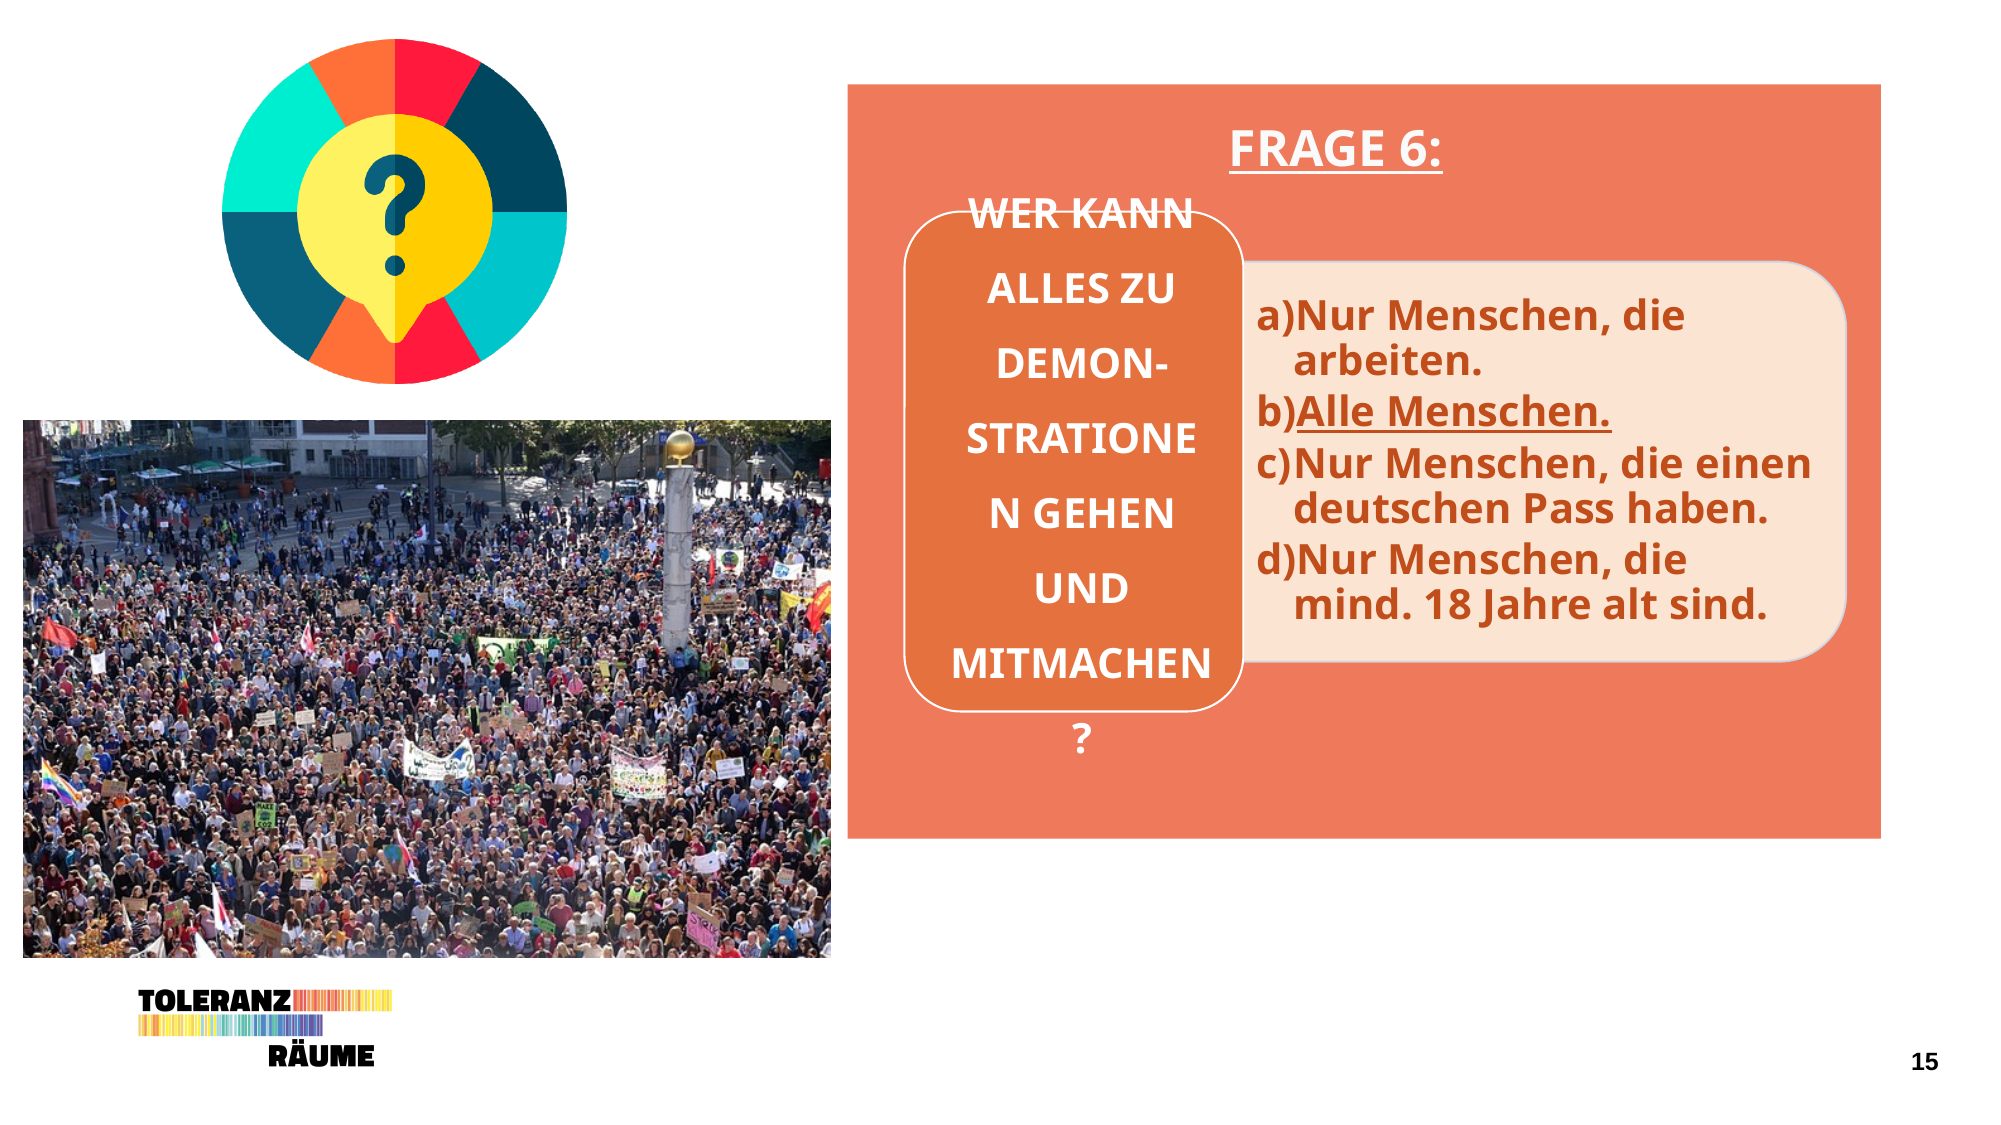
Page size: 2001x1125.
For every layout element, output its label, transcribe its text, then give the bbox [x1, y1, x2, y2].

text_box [904, 211, 1846, 712]
picture [222, 39, 567, 385]
text_box [847, 83, 1882, 840]
slide_number 15 [1846, 1034, 1940, 1076]
picture [23, 420, 831, 958]
picture [137, 989, 393, 1067]
text_box FRAGE 6: [864, 109, 1807, 185]
